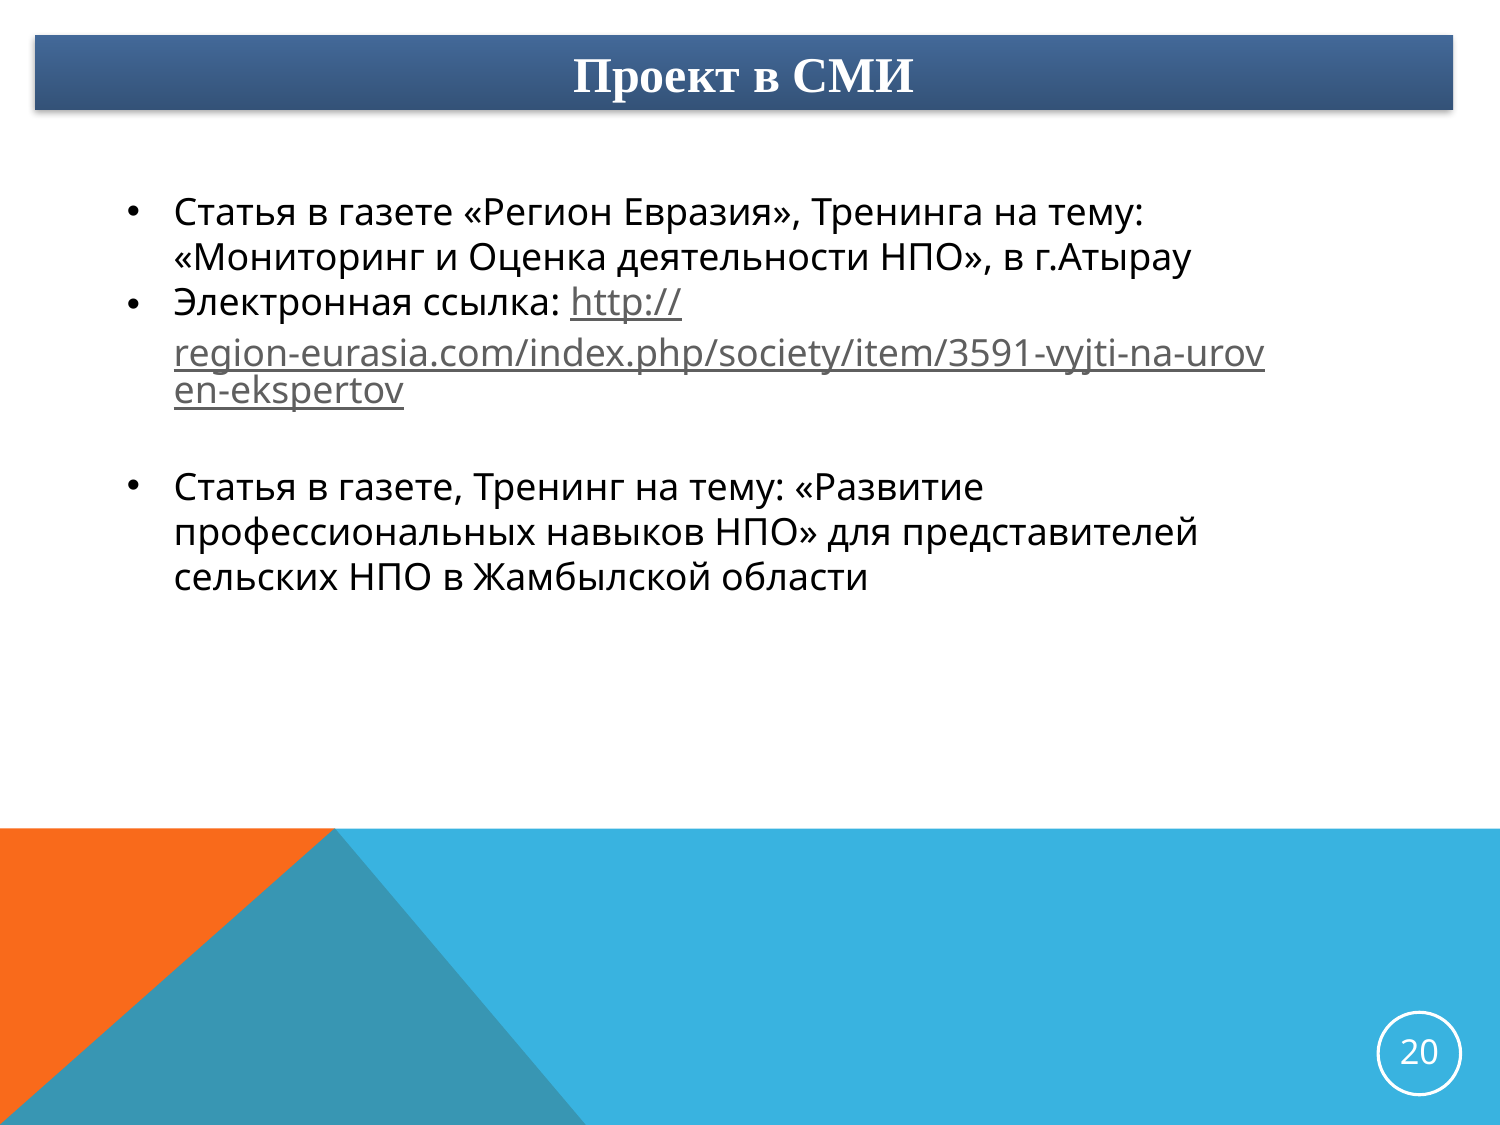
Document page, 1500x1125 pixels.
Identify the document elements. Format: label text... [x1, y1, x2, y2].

list [135, 180, 1369, 768]
slide_number 20 [1376, 1010, 1463, 1097]
text_box Статья в газете «Регион Евразия», Тренинга на тему: «Мониторинг и Оценка деятельности НПО», в г.Атырау Электронная ссылка: http://region-eurasia.com/index.php/society/item/3591-vyjti-na-uroven-ekspertov Статья в газете, Тренинг на тему: «Развитие профессиональных навыков НПО» для представителей сельских НПО в Жамбылской области [112, 180, 1282, 568]
text_box Проект в СМИ [35, 35, 1454, 110]
